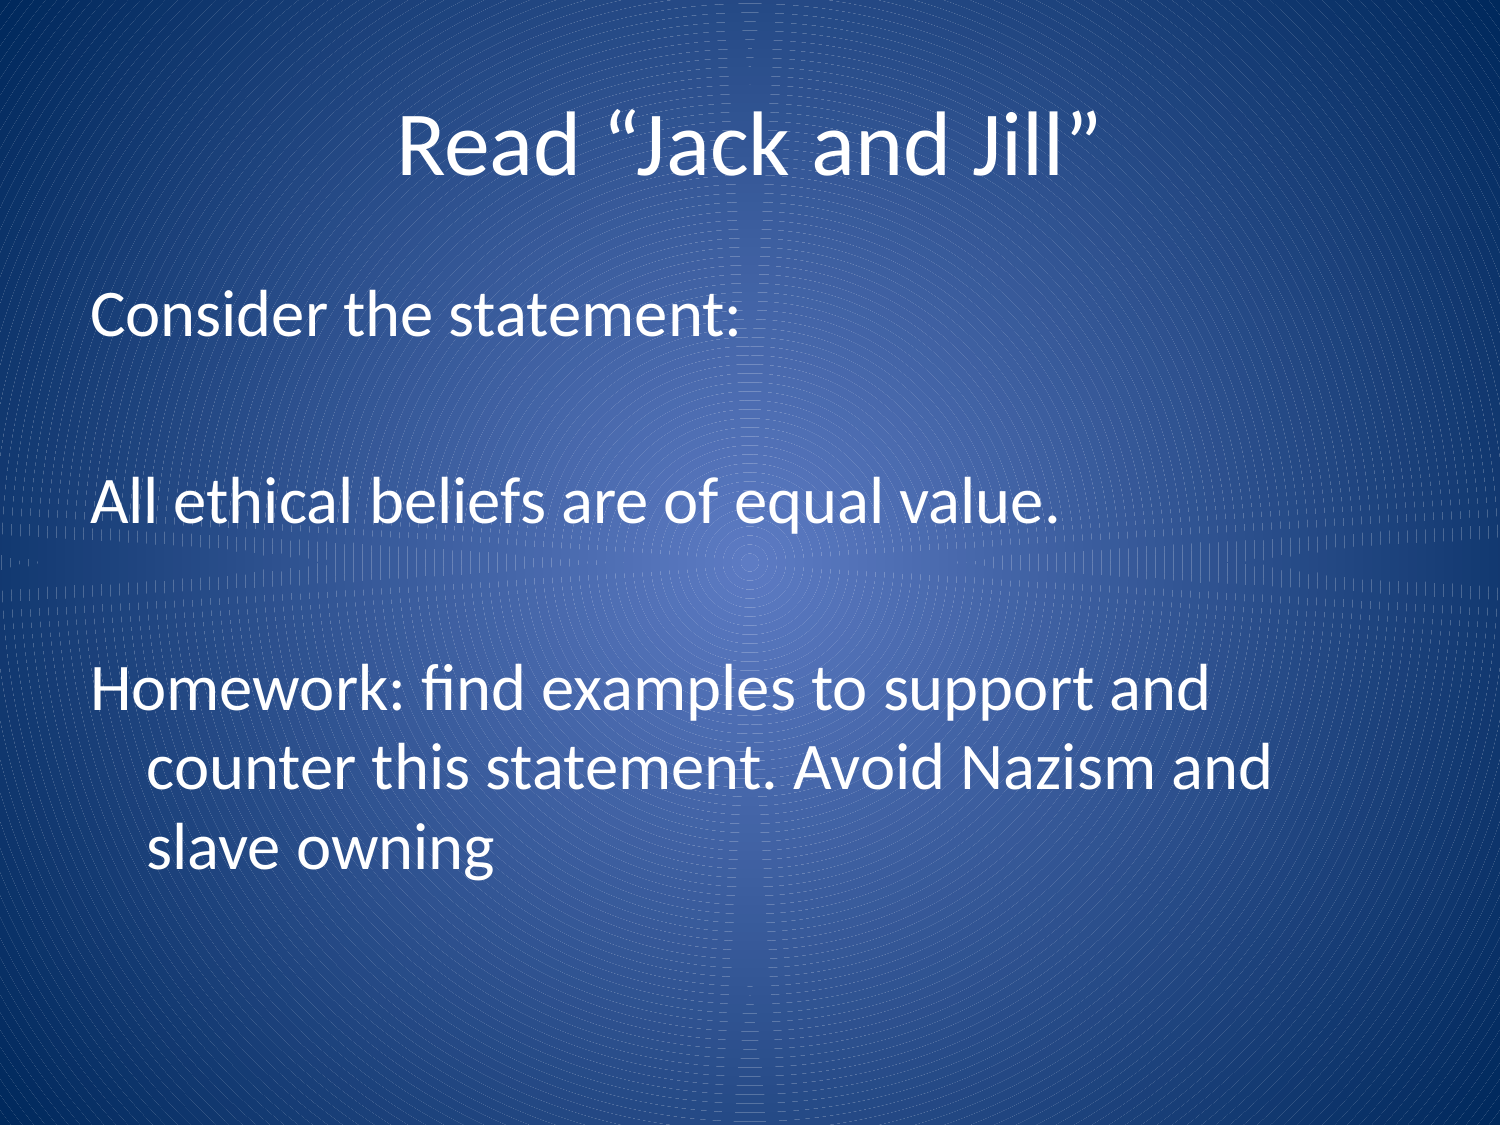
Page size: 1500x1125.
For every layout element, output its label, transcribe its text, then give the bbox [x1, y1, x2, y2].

list Consider the statement: All ethical beliefs are of equal value. Homework: find examples to support and counter this statement. Avoid Nazism and slave owning [75, 262, 1425, 1005]
title Read “Jack and Jill” [75, 45, 1425, 233]
